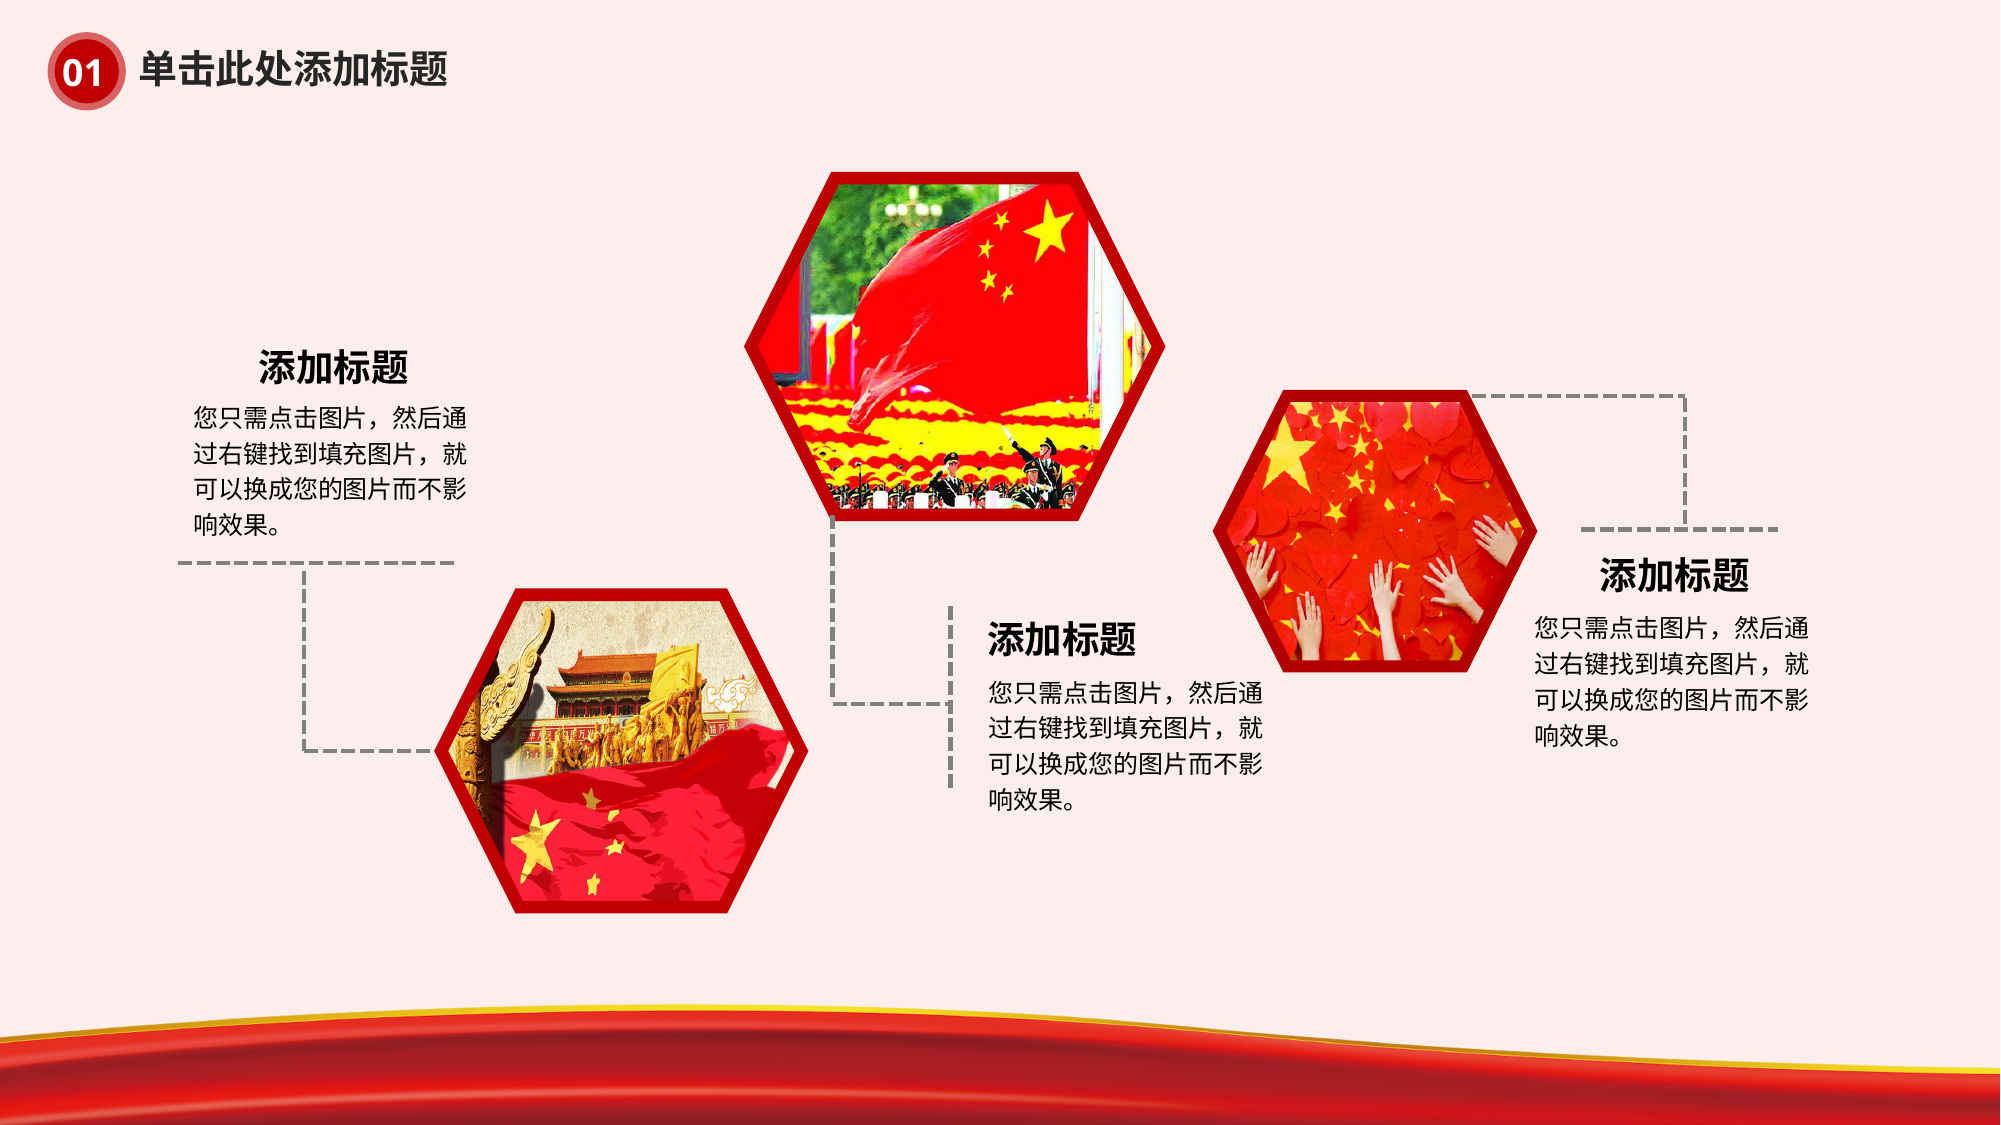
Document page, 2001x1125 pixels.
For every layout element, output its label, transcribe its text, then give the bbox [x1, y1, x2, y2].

text_box 01 [47, 41, 149, 101]
text_box [1218, 394, 1532, 668]
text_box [968, 599, 1280, 822]
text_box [178, 562, 476, 752]
picture [0, 931, 2000, 1125]
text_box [832, 514, 951, 791]
text_box [61, 101, 113, 111]
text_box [1472, 394, 1778, 530]
text_box [61, 32, 112, 41]
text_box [178, 327, 490, 547]
text_box [440, 593, 803, 909]
text_box 单击此处添加标题 [123, 36, 482, 99]
text_box [749, 177, 1160, 516]
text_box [1519, 534, 1831, 793]
